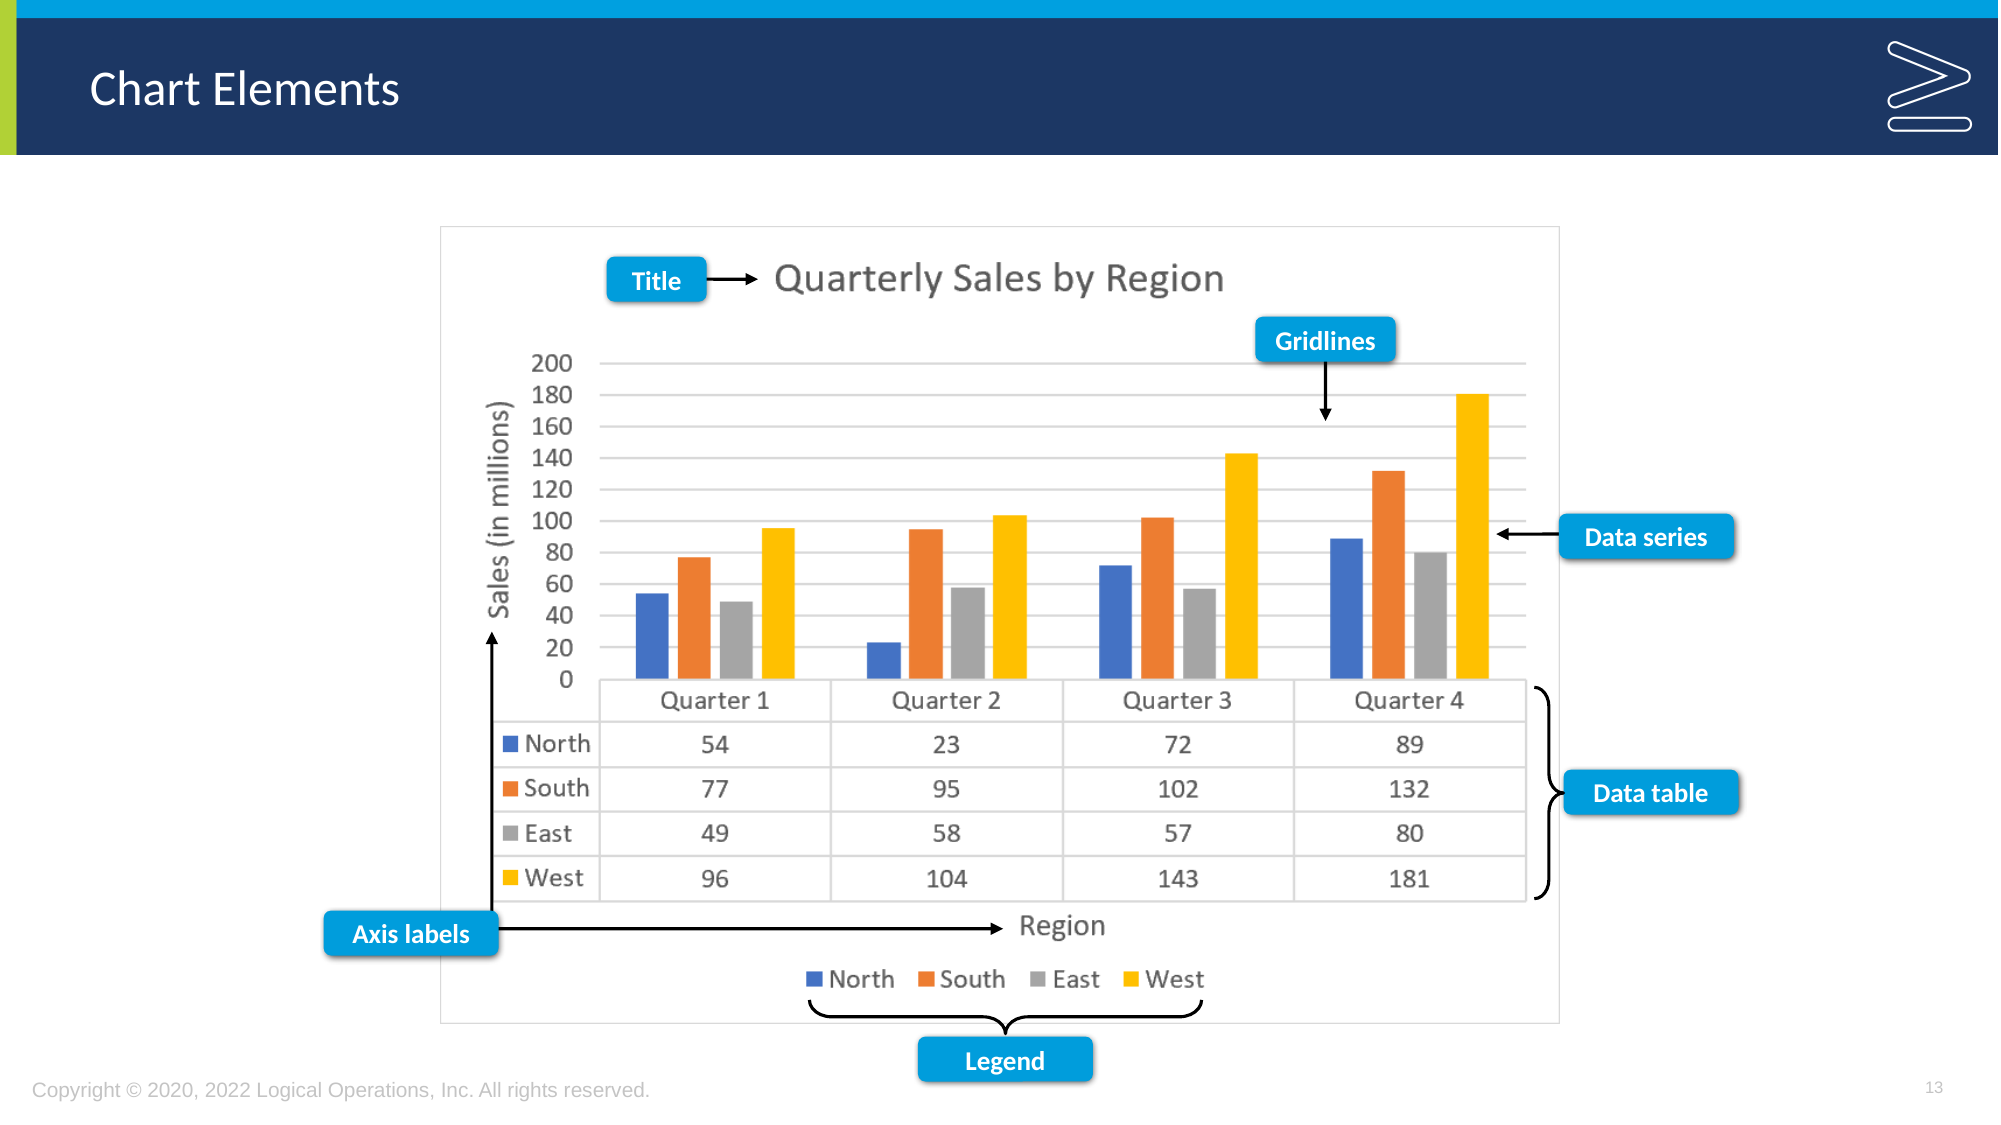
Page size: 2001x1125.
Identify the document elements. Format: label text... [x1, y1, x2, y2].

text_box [323, 225, 1739, 1082]
picture [0, 0, 74, 155]
picture [1850, 19, 1998, 155]
title Chart Elements [74, 16, 1850, 155]
slide_number 13 [1491, 1057, 1959, 1118]
